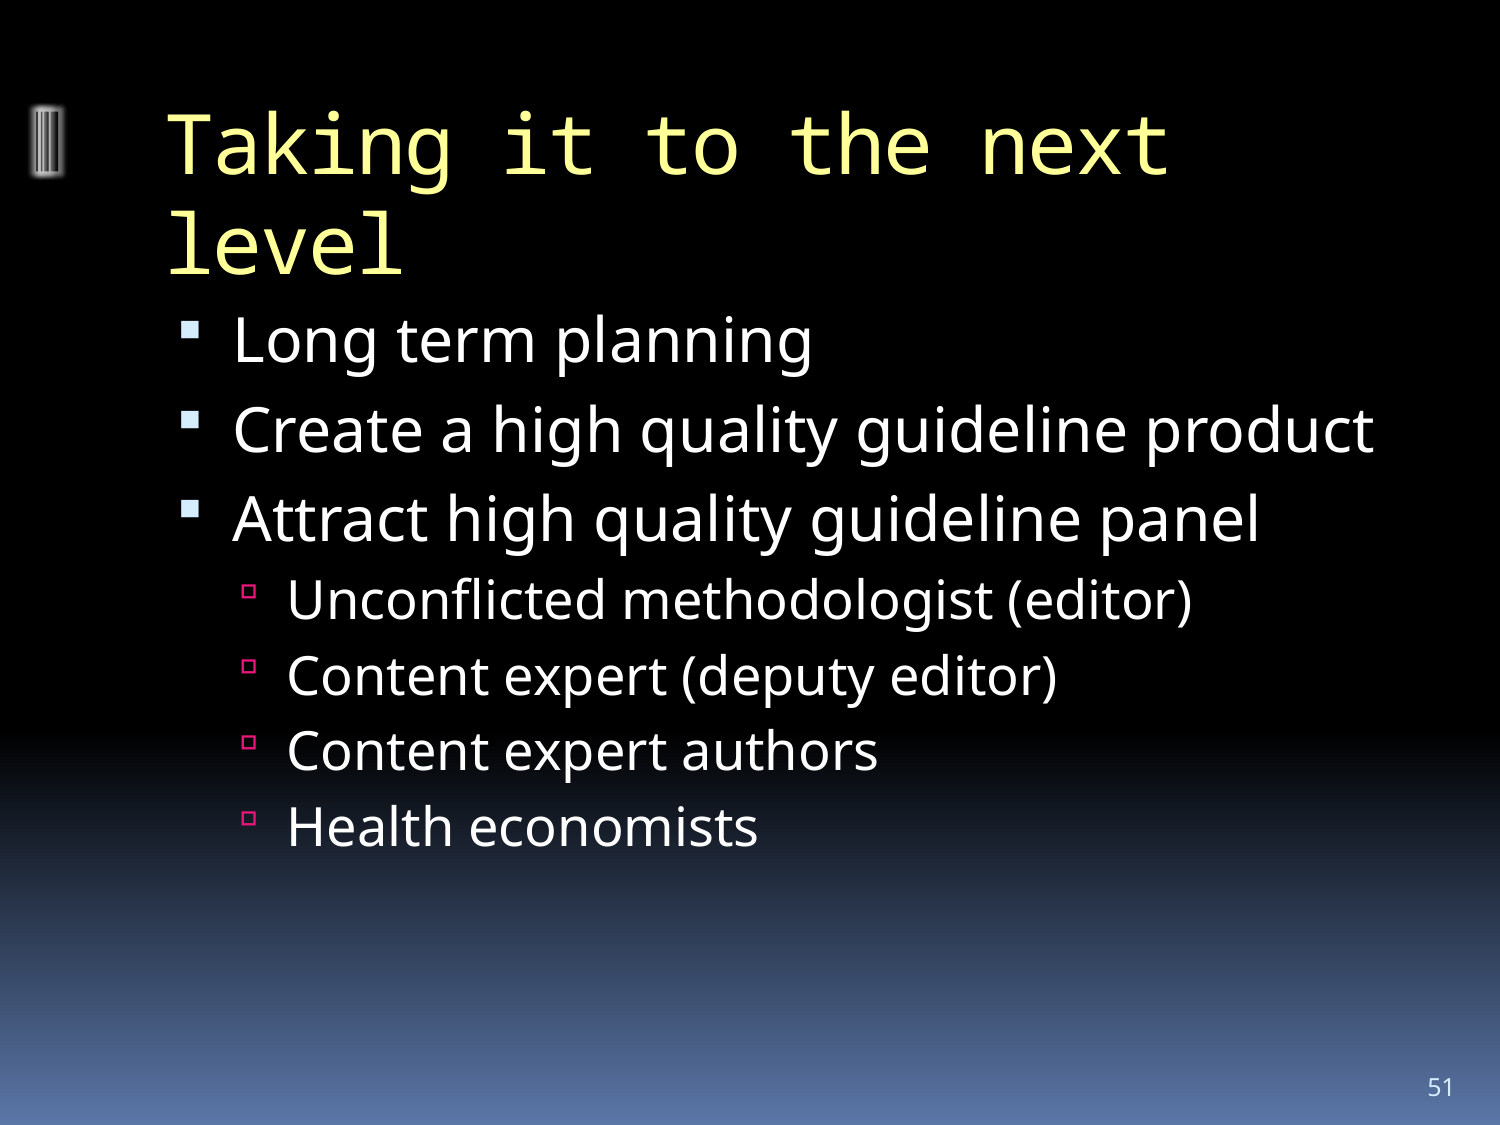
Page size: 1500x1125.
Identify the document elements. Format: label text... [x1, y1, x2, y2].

title Taking it to the next level [150, 84, 1425, 235]
slide_number 51 [1412, 1052, 1488, 1113]
list Long term planning Create a high quality guideline product Attract high quality guideline panel Unconflicted methodologist (editor) Content expert (deputy editor) Content expert authors Health economists [149, 292, 1426, 1043]
